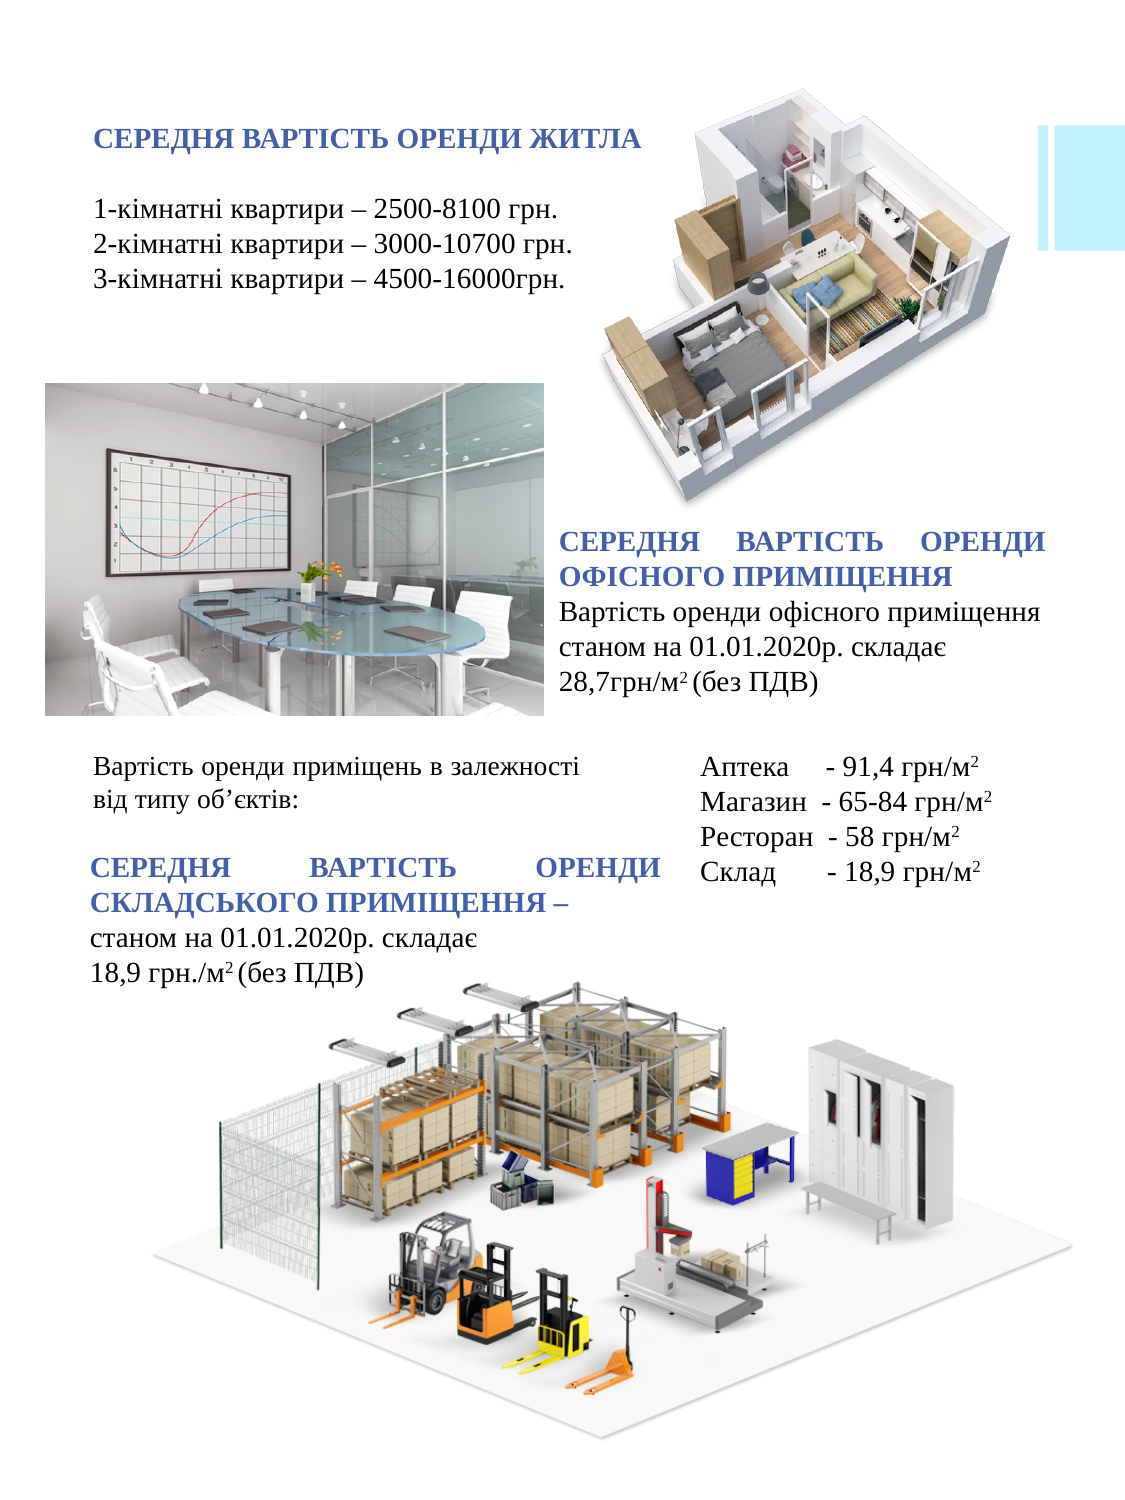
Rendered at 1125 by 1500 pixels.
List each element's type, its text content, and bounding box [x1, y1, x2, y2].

picture [594, 87, 1010, 513]
title СЕРЕДНЯ ВАРТІСТЬ ОРЕНДИ ЖИТЛА 1-кімнатні квартири – 2500-8100 грн. 2-кімнатні квартири – 3000-10700 грн. 3-кімнатні квартири – 4500-16000грн. [78, 76, 727, 396]
text_box СЕРЕДНЯ ВАРТІСТЬ ОРЕНДИ ОФІСНОГО ПРИМІЩЕННЯ Вартість оренди офісного приміщення станом на 01.01.2020р. складає 28,7грн/м2 (без ПДВ) [543, 514, 1061, 728]
picture [45, 383, 545, 717]
picture [136, 962, 1094, 1463]
text_box Аптека - 91,4 грн/м2 Магазин - 65-84 грн/м2 Ресторан - 58 грн/м2 Склад - 18,9 грн/м2 [685, 739, 1014, 941]
text_box СЕРЕДНЯ ВАРТІСТЬ ОРЕНДИ СКЛАДСЬКОГО ПРИМІЩЕННЯ – станом на 01.01.2020р. складає 18,9 грн./м2 (без ПДВ) [74, 840, 676, 1029]
text_box Вартість оренди приміщень в залежності від типу об’єктів: [78, 740, 596, 822]
